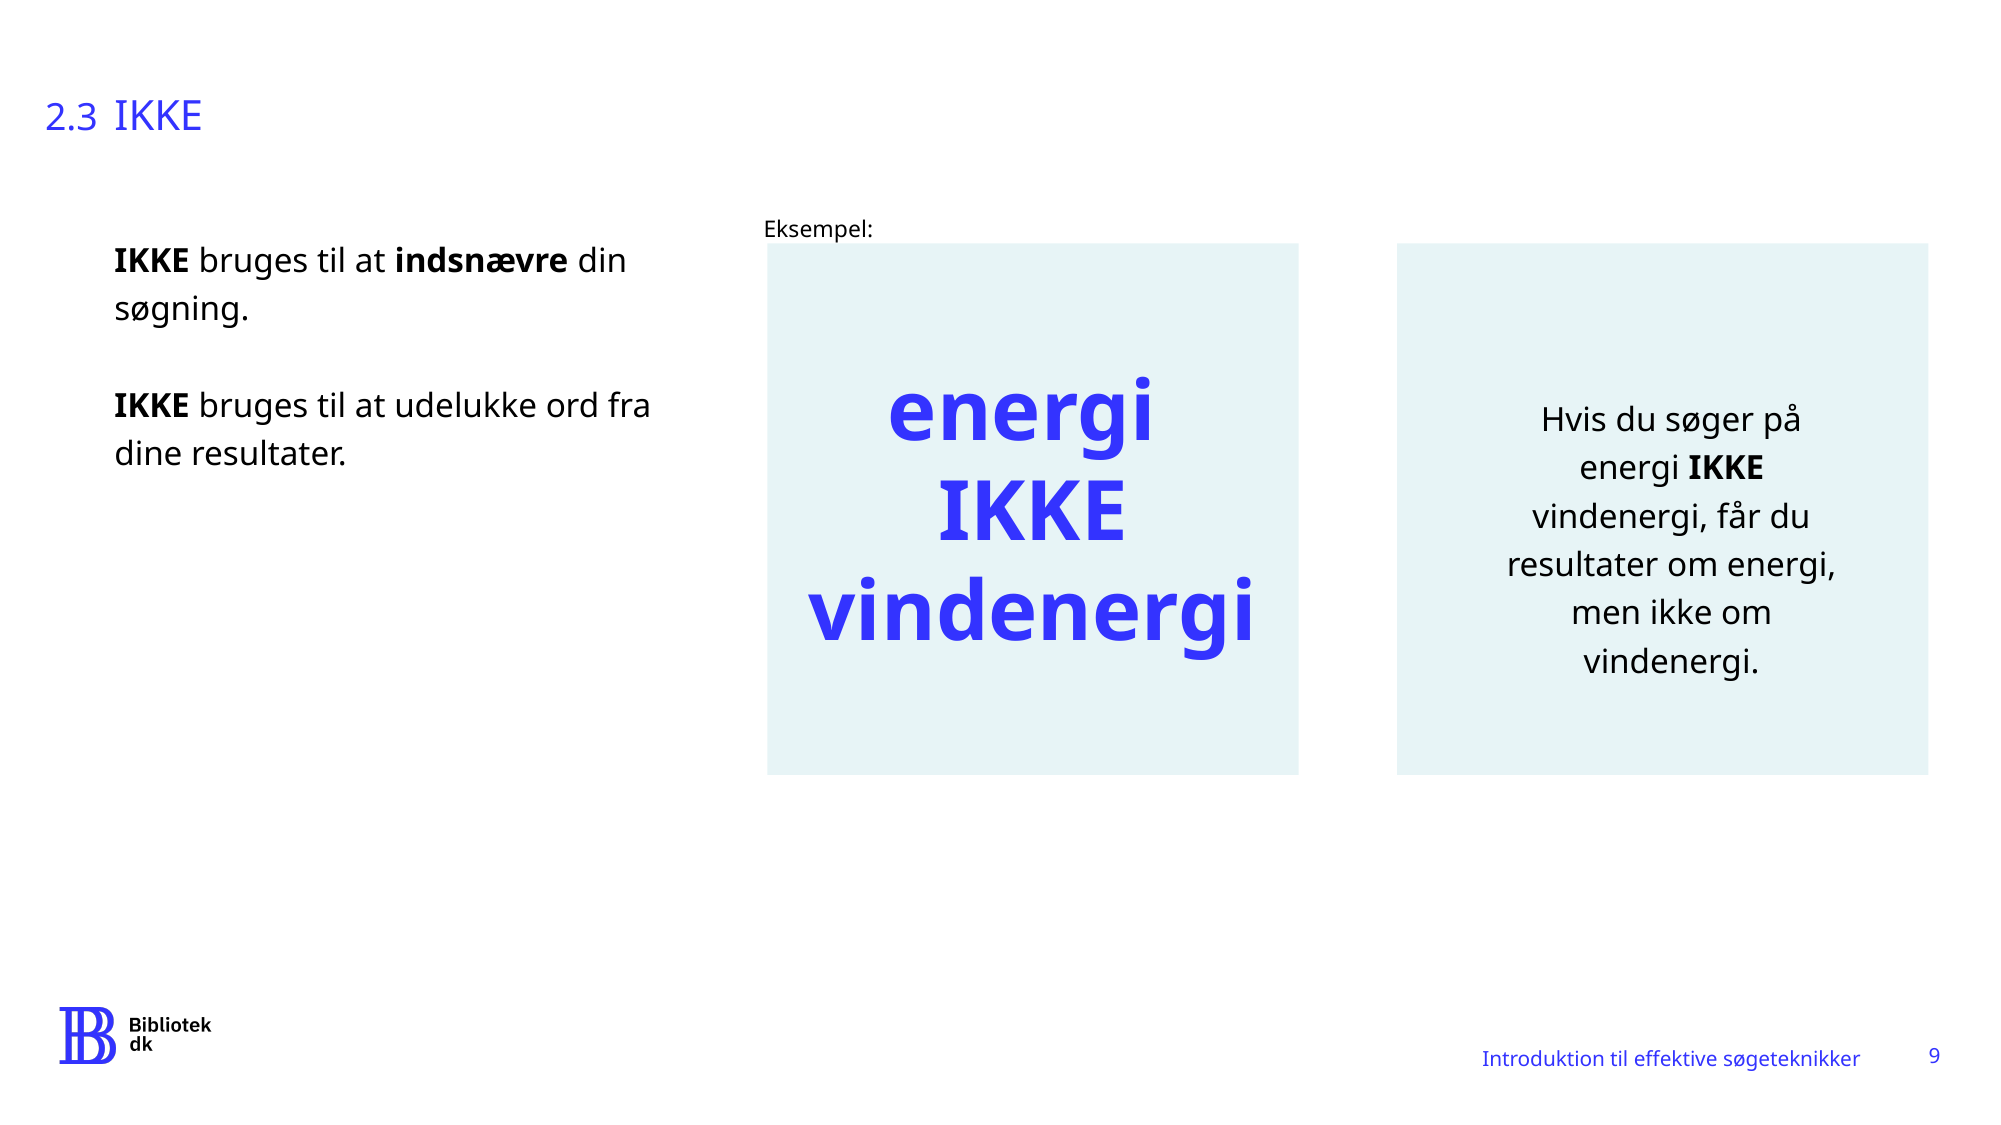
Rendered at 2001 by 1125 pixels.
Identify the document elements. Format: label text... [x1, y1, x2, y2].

text_box Eksempel: [748, 185, 2000, 249]
text_box IKKE [114, 94, 1929, 171]
picture [59, 1007, 212, 1064]
text_box [1395, 249, 1930, 776]
text_box 2.3 [30, 85, 113, 146]
slide_number 9 [1505, 1026, 1956, 1087]
text_box [766, 249, 1300, 776]
text_box energi IKKE vindenergi [767, 350, 1299, 665]
text_box IKKE bruges til at indsnævre din søgning. IKKE bruges til at udelukke ord fra dine resultater. [114, 223, 670, 480]
text_box Hvis du søger på energi IKKE vindenergi, får du resultater om energi, men ikke om vindenergi. [1475, 382, 1868, 687]
